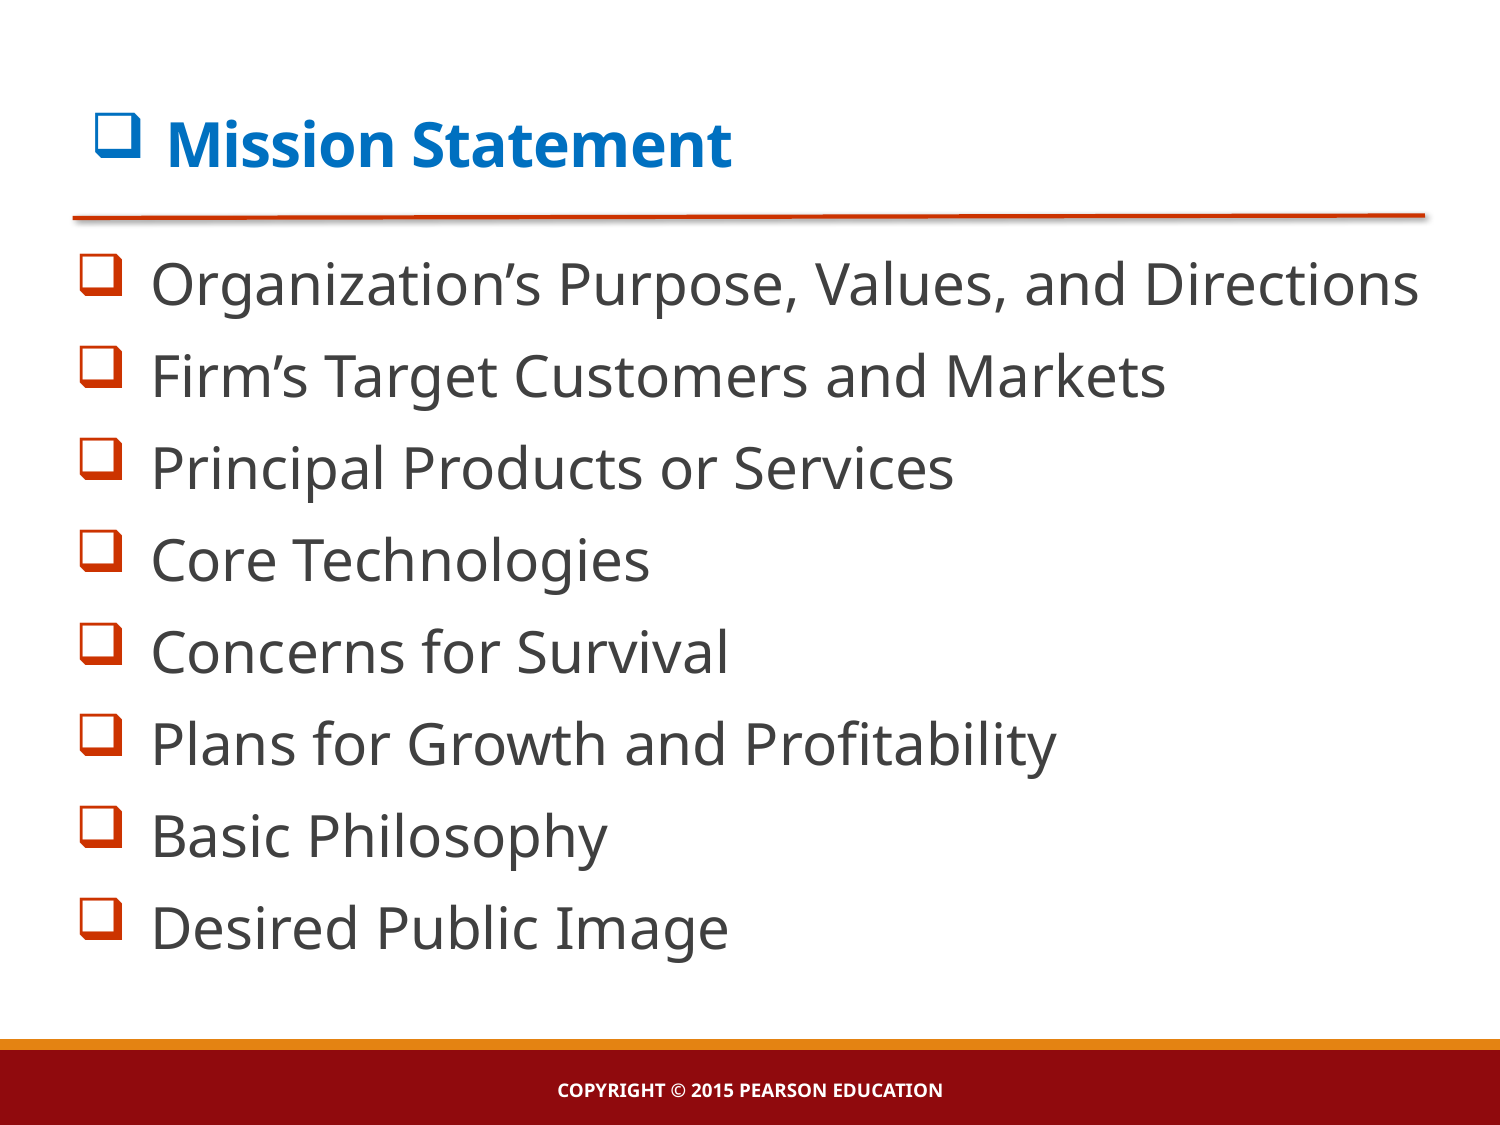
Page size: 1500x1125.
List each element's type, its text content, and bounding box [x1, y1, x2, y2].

title Mission Statement [75, 38, 1425, 189]
list Organization’s Purpose, Values, and Directions Firm’s Target Customers and Markets Principal Products or Services Core Technologies Concerns for Survival Plans for Growth and Profitability Basic Philosophy Desired Public Image [75, 247, 1425, 1034]
footer Copyright © 2015 Pearson Education [453, 1059, 1047, 1120]
